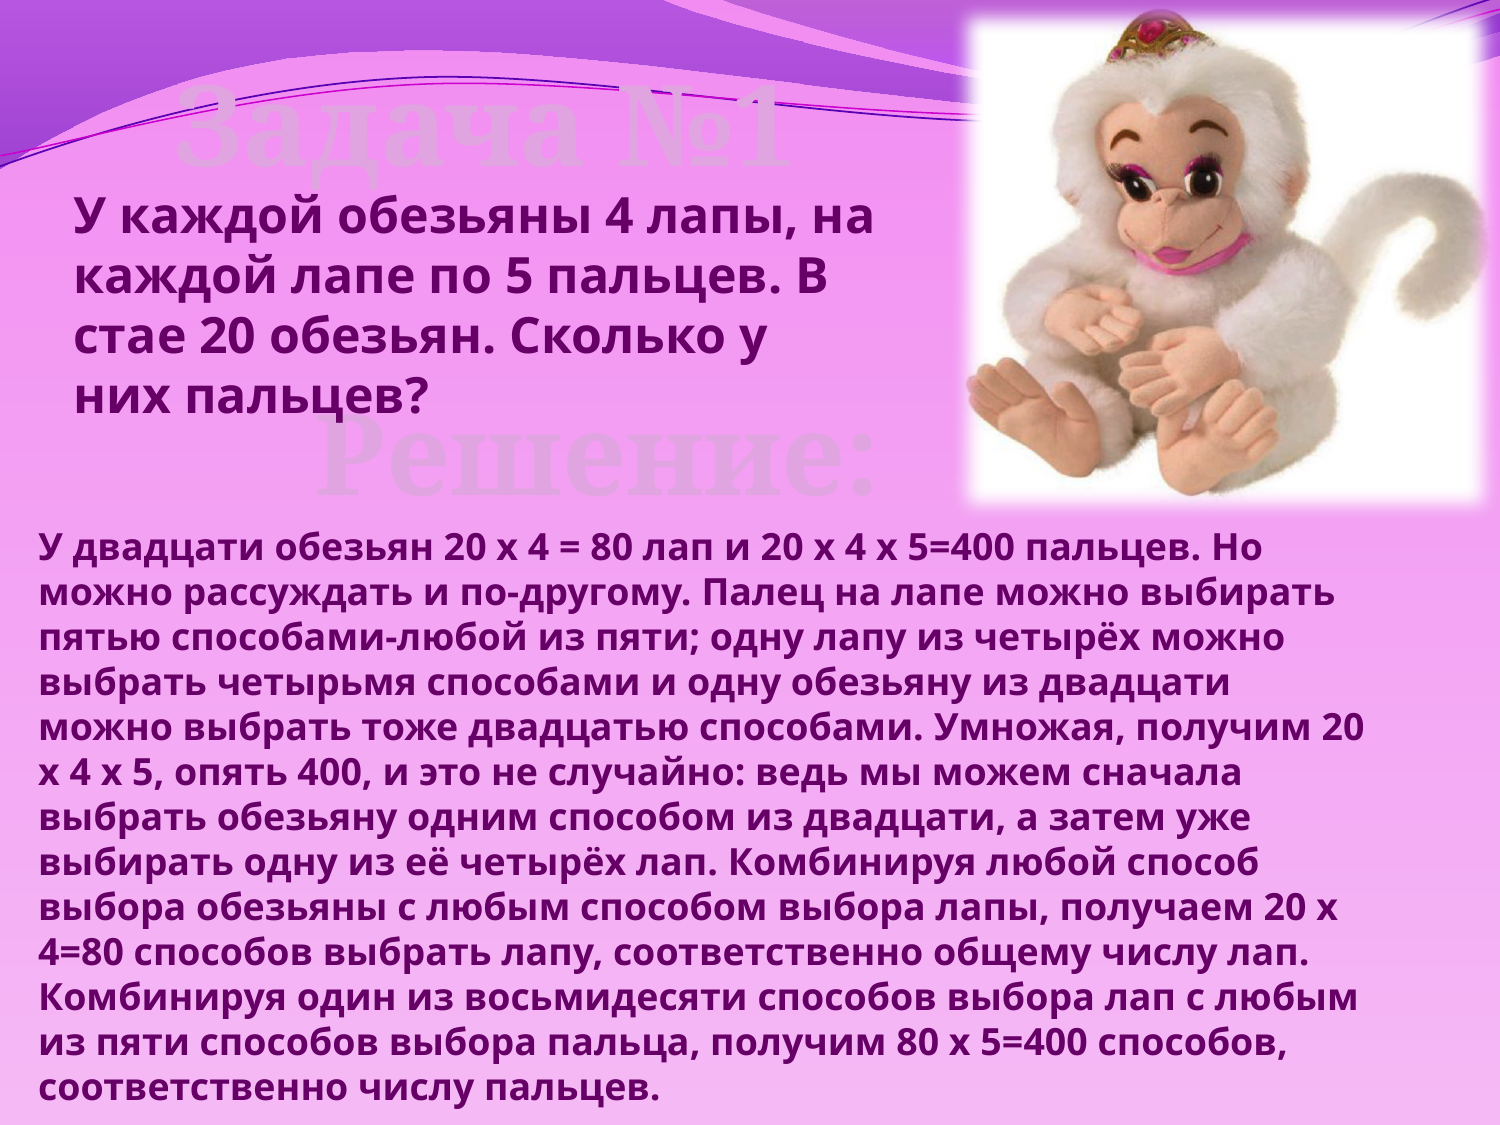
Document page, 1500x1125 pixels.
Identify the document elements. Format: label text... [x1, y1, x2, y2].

text_box У каждой обезьяны 4 лапы, на каждой лапе по 5 пальцев. В стае 20 обезьян. Сколько у них пальцев? [58, 175, 891, 431]
picture [948, 0, 1500, 523]
text_box Решение: [299, 374, 896, 515]
text_box Задача №1 [158, 46, 811, 175]
text_box У двадцати обезьян 20 х 4 = 80 лап и 20 х 4 х 5=400 пальцев. Но можно рассуждать и по-другому. Палец на лапе можно выбирать пятью способами-любой из пяти; одну лапу из четырёх можно выбрать четырьмя способами и одну обезьяну из двадцати можно выбрать тоже двадцатью способами. Умножая, получим 20 х 4 х 5, опять 400, и это не случайно: ведь мы можем сначала выбрать обезьяну одним способом из двадцати, а затем уже выбирать одну из её четырёх лап. Комбинируя любой способ выбора обезьяны с любым способом выбора лапы, получаем 20 х 4=80 способов выбрать лапу, соответственно общему числу лап. Комбинируя один из восьмидесяти способов выбора лап с любым из пяти способов выбора пальца, получим 80 х 5=400 способов, соответственно числу пальцев. [23, 515, 1383, 1116]
